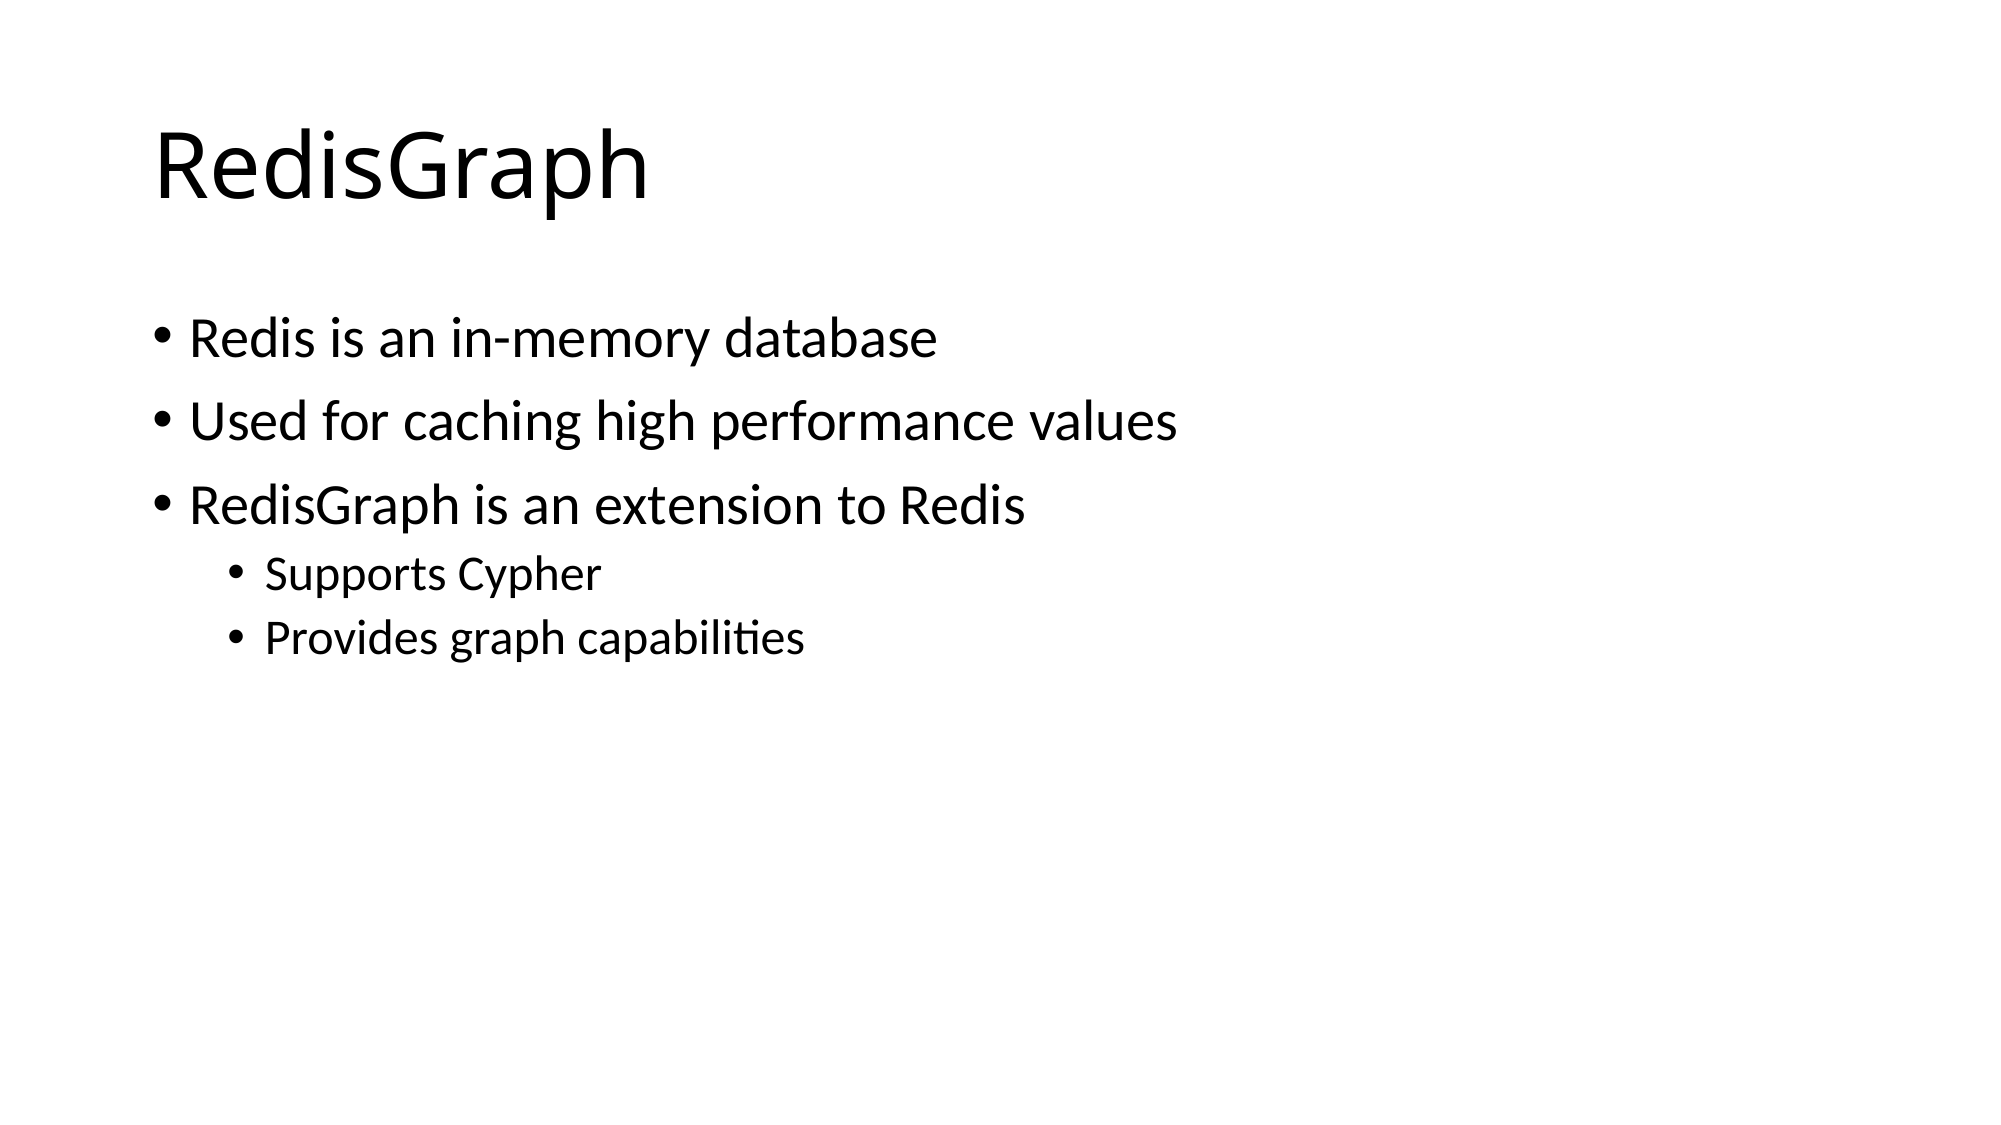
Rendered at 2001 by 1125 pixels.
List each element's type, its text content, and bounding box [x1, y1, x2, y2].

title RedisGraph [137, 59, 1863, 278]
list Redis is an in-memory database Used for caching high performance values RedisGraph is an extension to Redis Supports Cypher Provides graph capabilities [137, 299, 1863, 1014]
